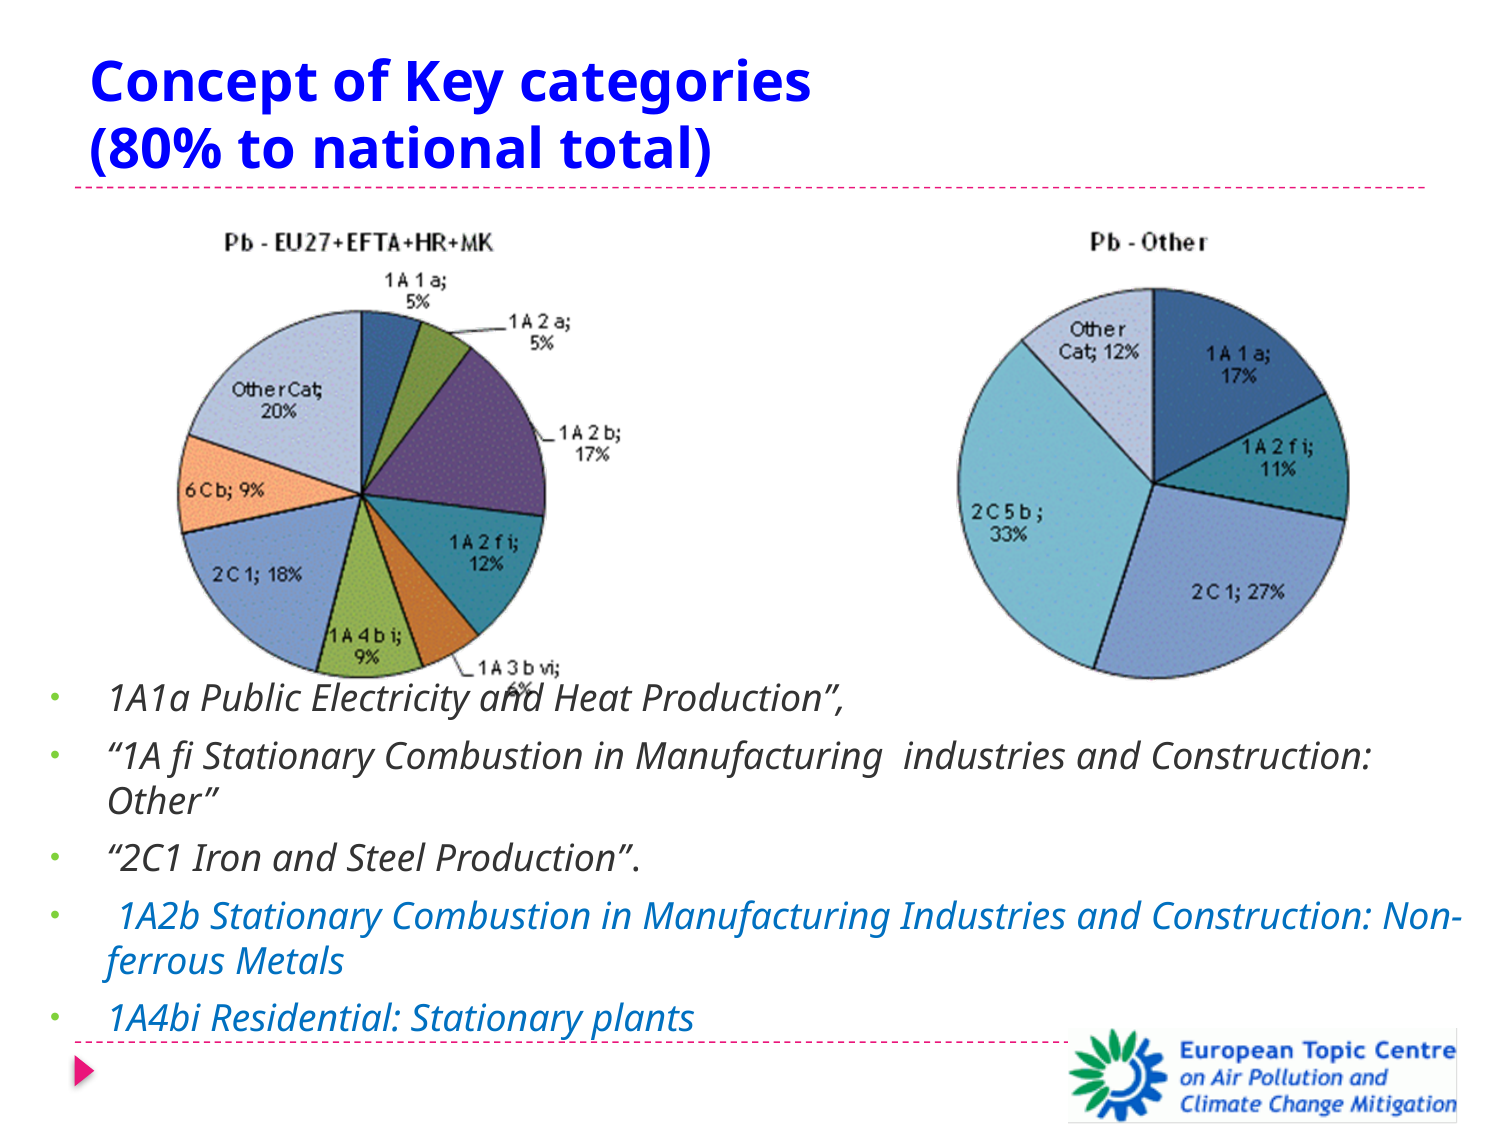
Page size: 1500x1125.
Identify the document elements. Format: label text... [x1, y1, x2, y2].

title Concept of Key categories (80% to national total) [75, 37, 1459, 188]
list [100, 207, 634, 717]
picture [1068, 1047, 1459, 1125]
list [879, 207, 1424, 736]
list 1A1a Public Electricity and Heat Production”, “1A fi Stationary Combustion in Manufacturing industries and Construction: Other” “2C1 Iron and Steel Production”. 1A2b Stationary Combustion in Manufacturing Industries and Construction: Non-ferrous Metals 1A4bi Residential: Stationary plants [35, 716, 1500, 1047]
